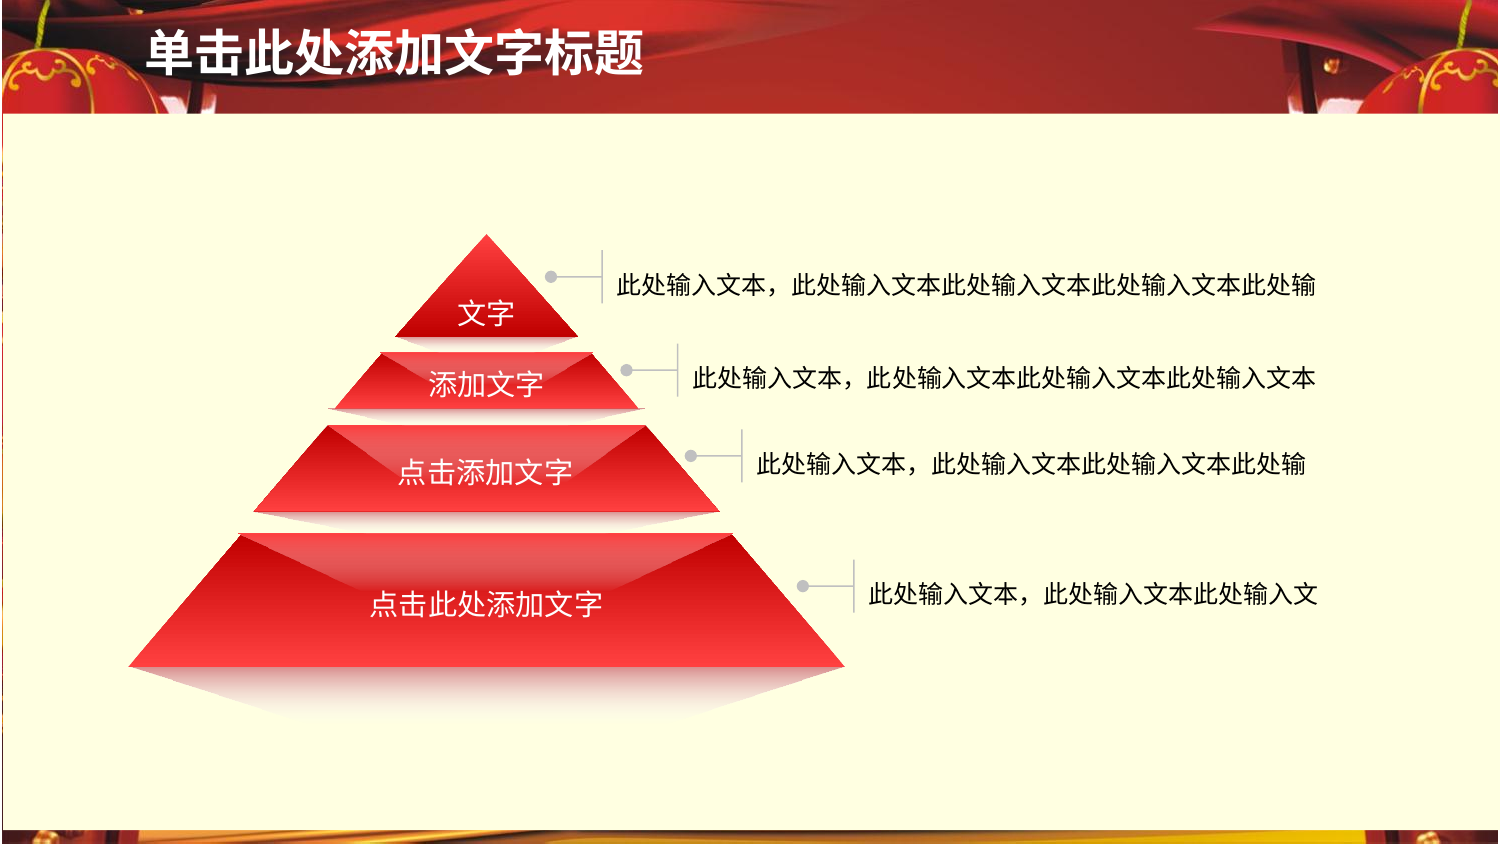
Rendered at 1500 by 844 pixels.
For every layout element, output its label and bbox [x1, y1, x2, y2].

text_box [626, 343, 1341, 397]
text_box [578, 250, 1341, 304]
text_box [128, 534, 845, 724]
text_box [328, 352, 645, 426]
text_box [395, 234, 578, 353]
text_box [238, 425, 733, 535]
text_box [733, 429, 1341, 483]
picture [2, 0, 1498, 844]
text_box [845, 559, 1341, 613]
